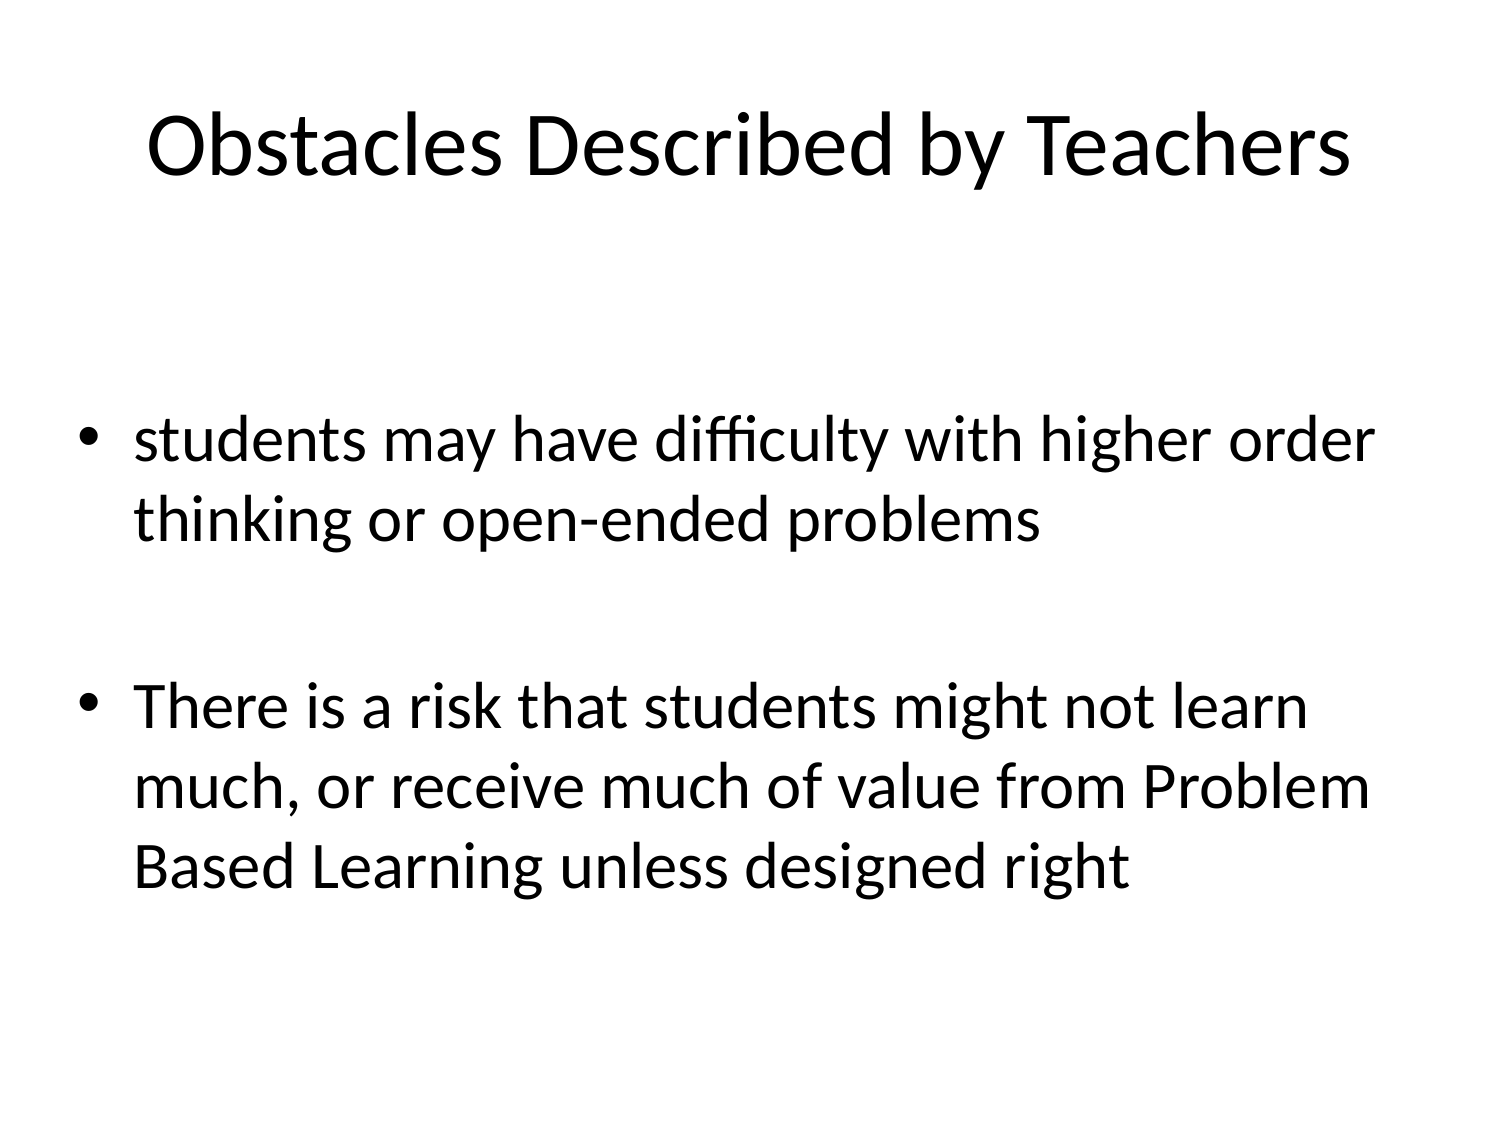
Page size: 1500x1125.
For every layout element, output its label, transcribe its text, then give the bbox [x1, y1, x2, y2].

list students may have difficulty with higher order thinking or open-ended problems There is a risk that students might not learn much, or receive much of value from Problem Based Learning unless designed right [62, 387, 1438, 999]
title Obstacles Described by Teachers [75, 45, 1425, 233]
